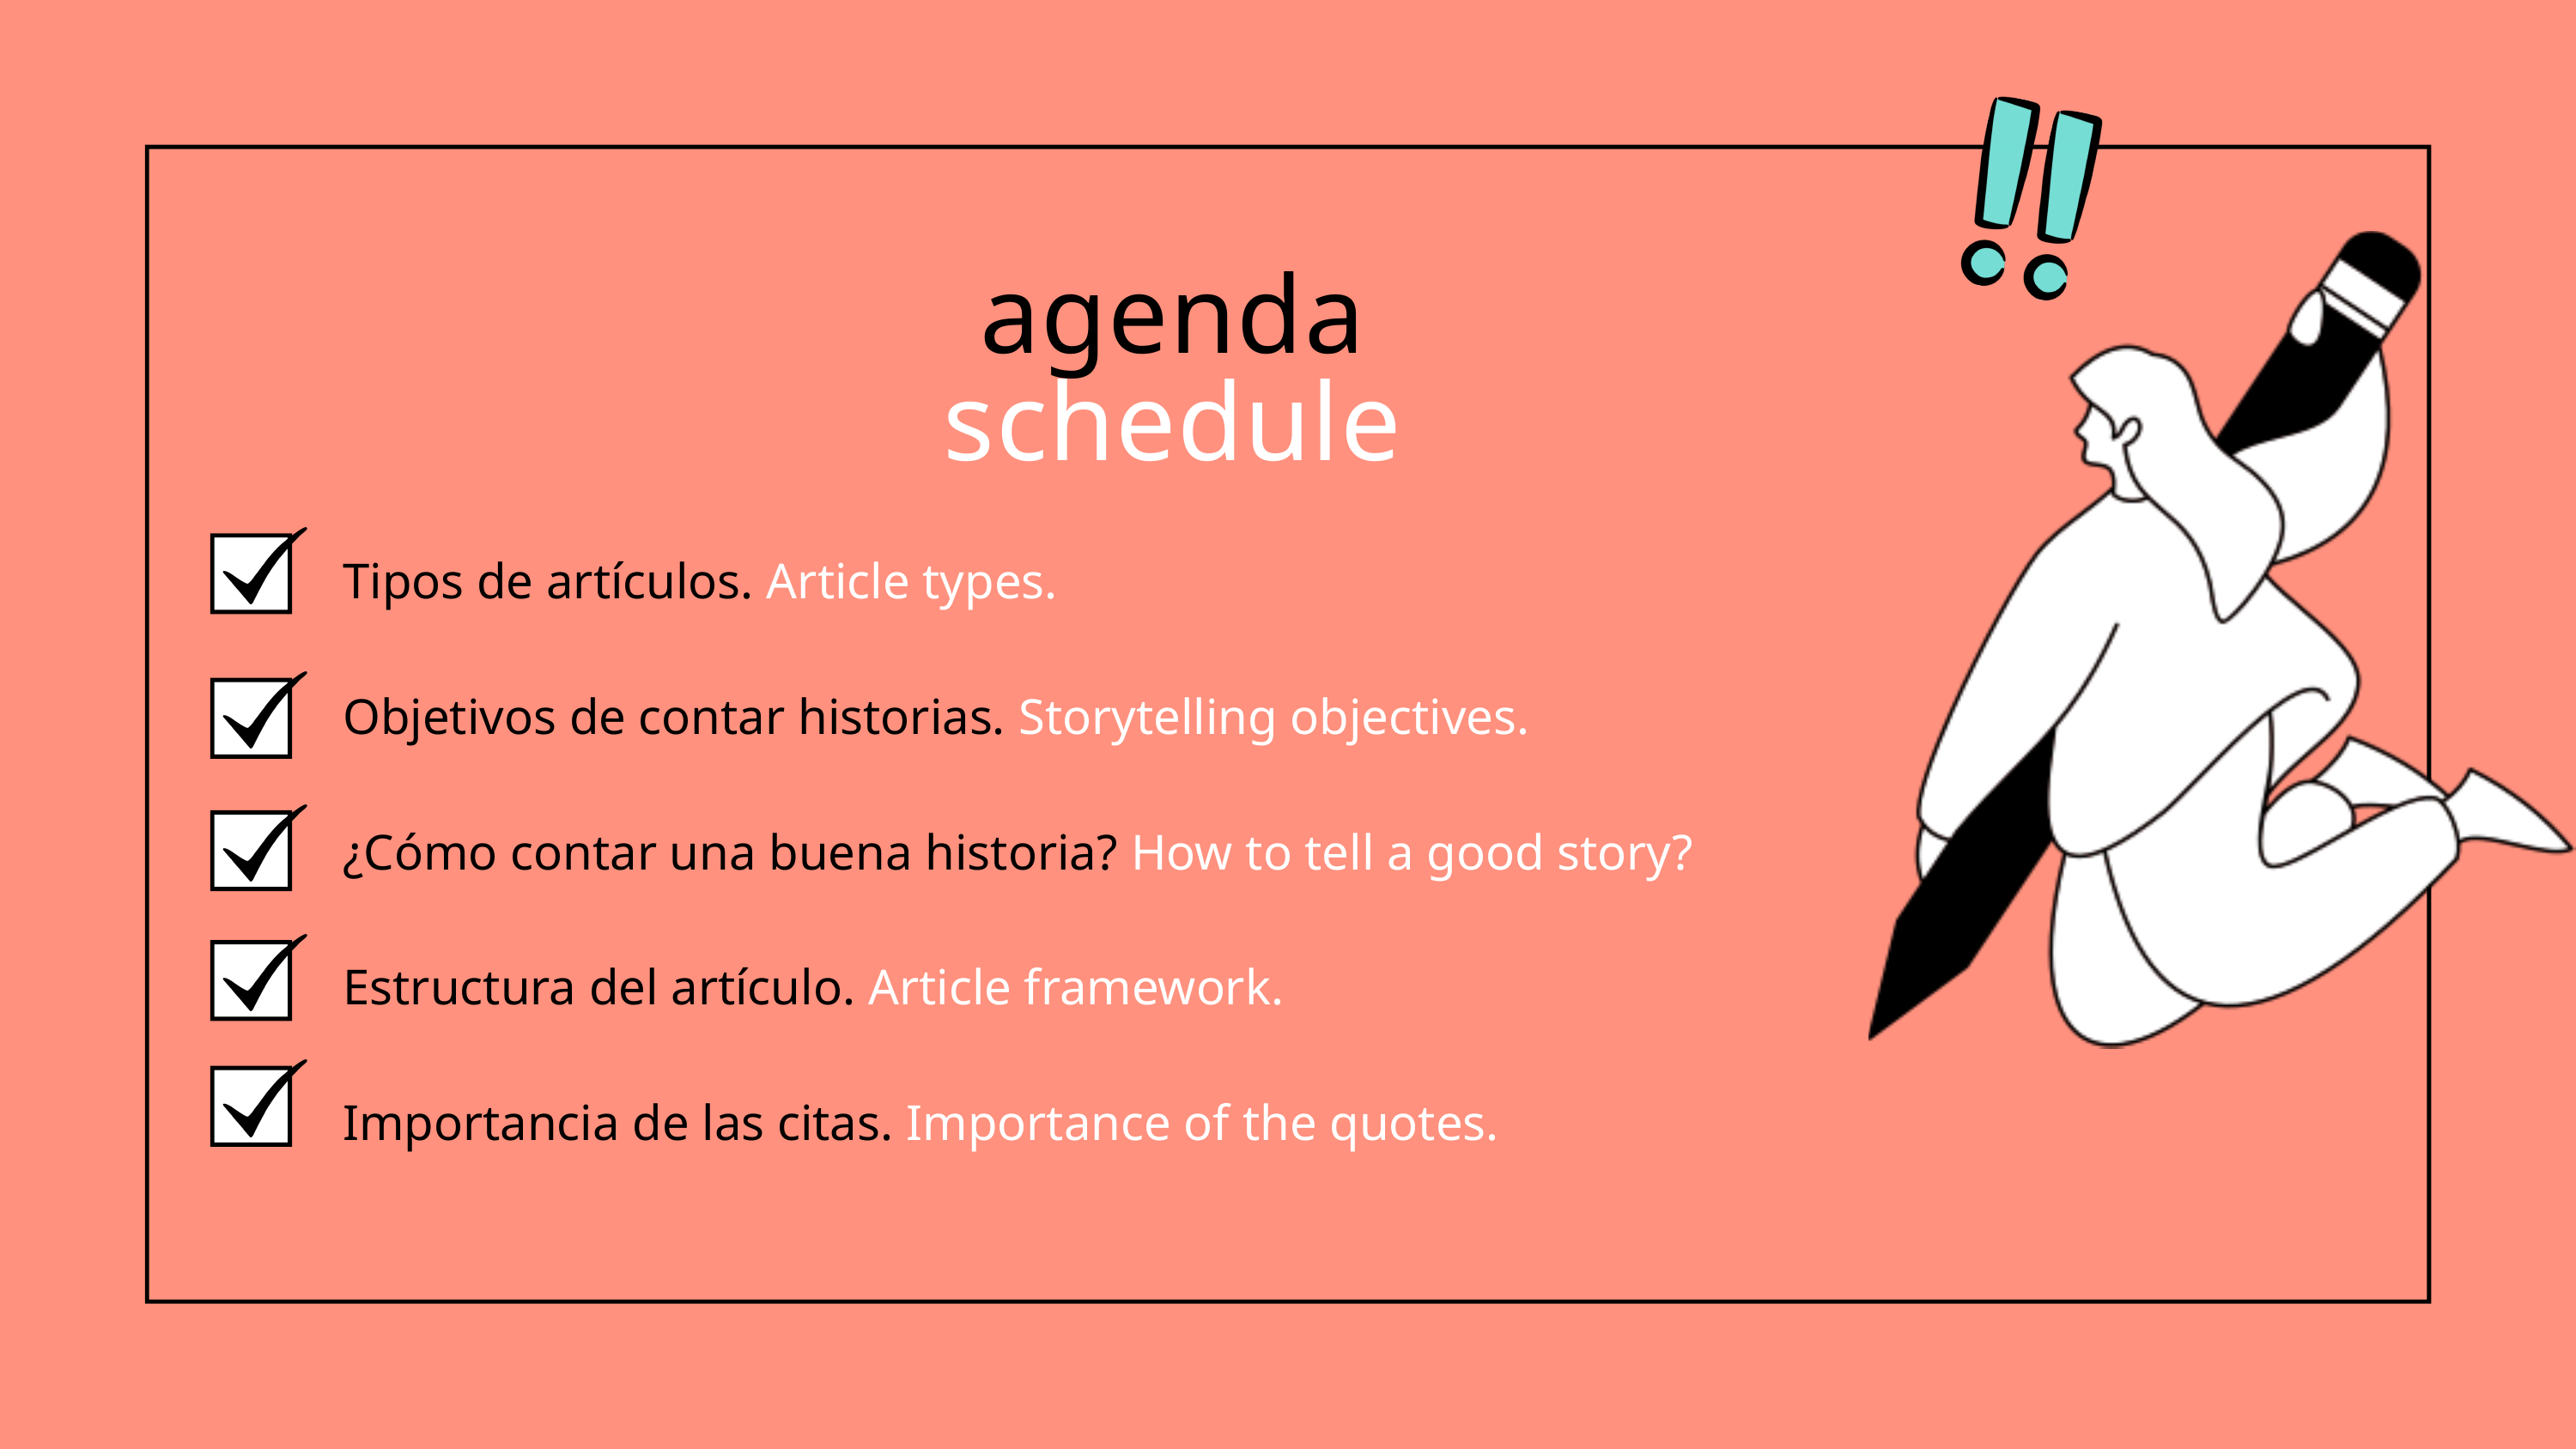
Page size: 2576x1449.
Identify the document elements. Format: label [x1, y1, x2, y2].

text_box [210, 670, 308, 759]
text_box [144, 144, 2432, 1304]
text_box [210, 933, 308, 1022]
text_box [210, 526, 308, 615]
text_box [210, 803, 308, 892]
text_box [1952, 93, 2105, 305]
picture [1868, 231, 2576, 1049]
text_box [210, 1058, 308, 1147]
